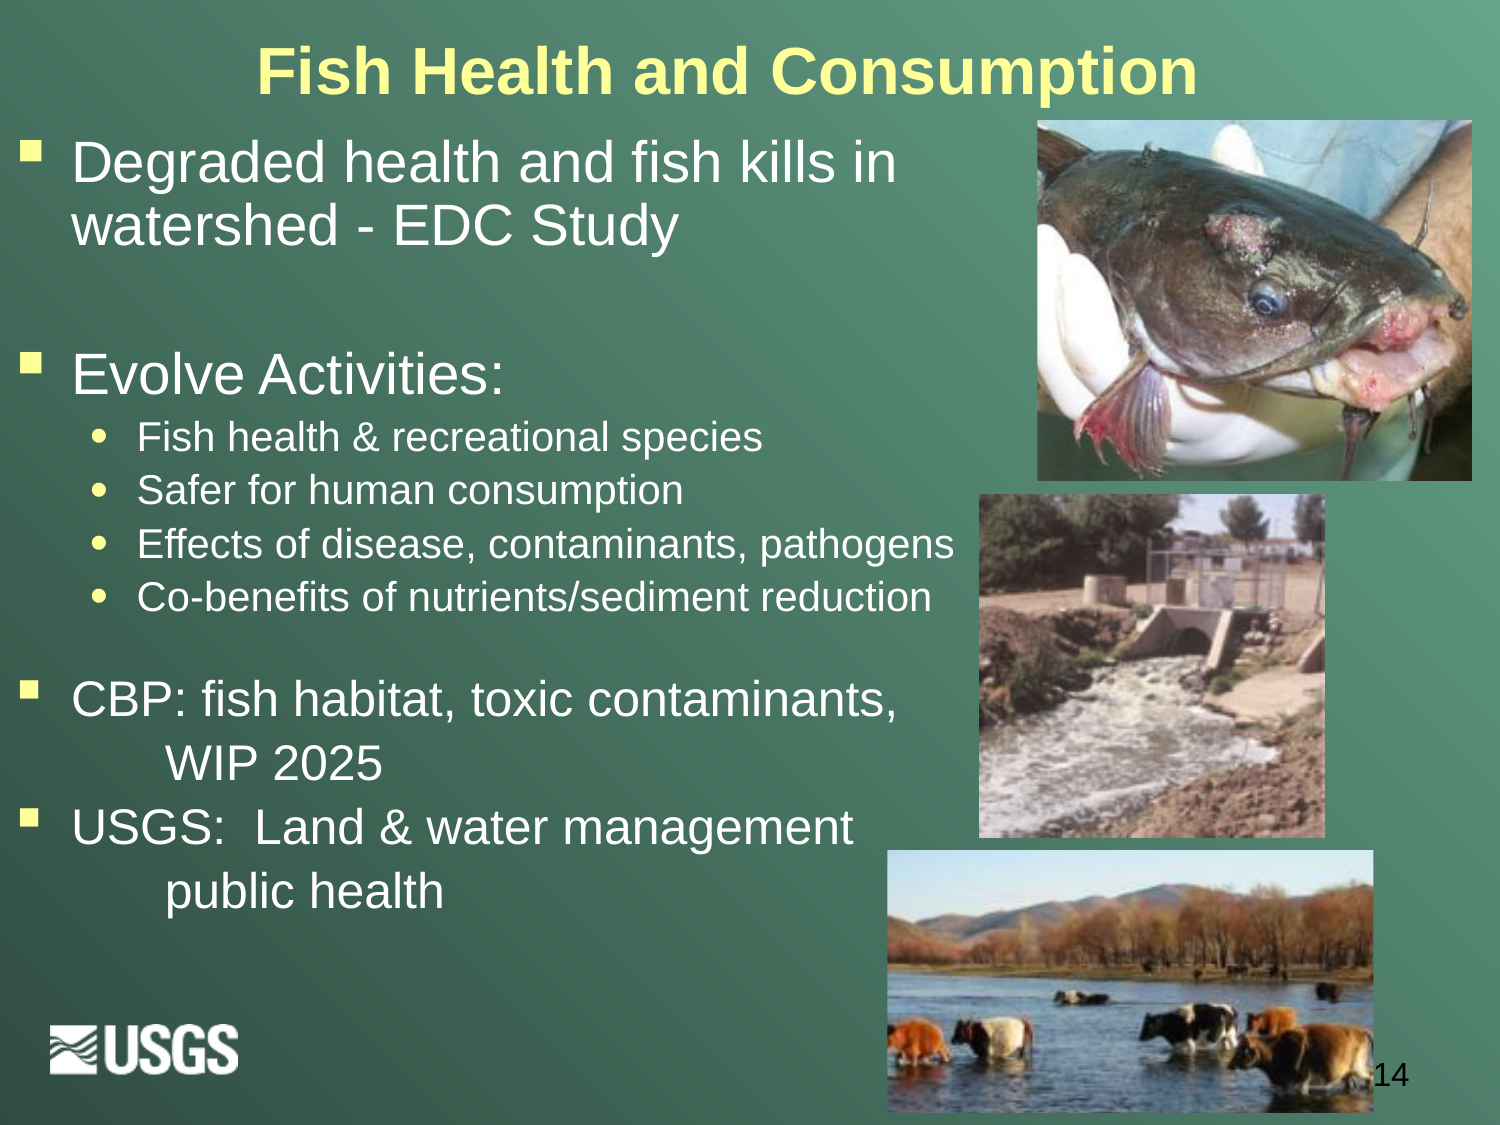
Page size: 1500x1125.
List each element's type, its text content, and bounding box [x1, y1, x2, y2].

list Degraded health and fish kills in watershed - EDC Study Evolve Activities: Fish health & recreational species Safer for human consumption Effects of disease, contaminants, pathogens Co-benefits of nutrients/sediment reduction CBP: fish habitat, toxic contaminants, WIP 2025 USGS: Land & water management public health [0, 125, 1075, 1013]
slide_number 14 [1377, 1042, 1425, 1103]
picture [978, 494, 1326, 838]
picture [1037, 120, 1473, 481]
title Fish Health and Consumption [0, 0, 1500, 125]
picture [887, 849, 1374, 1113]
